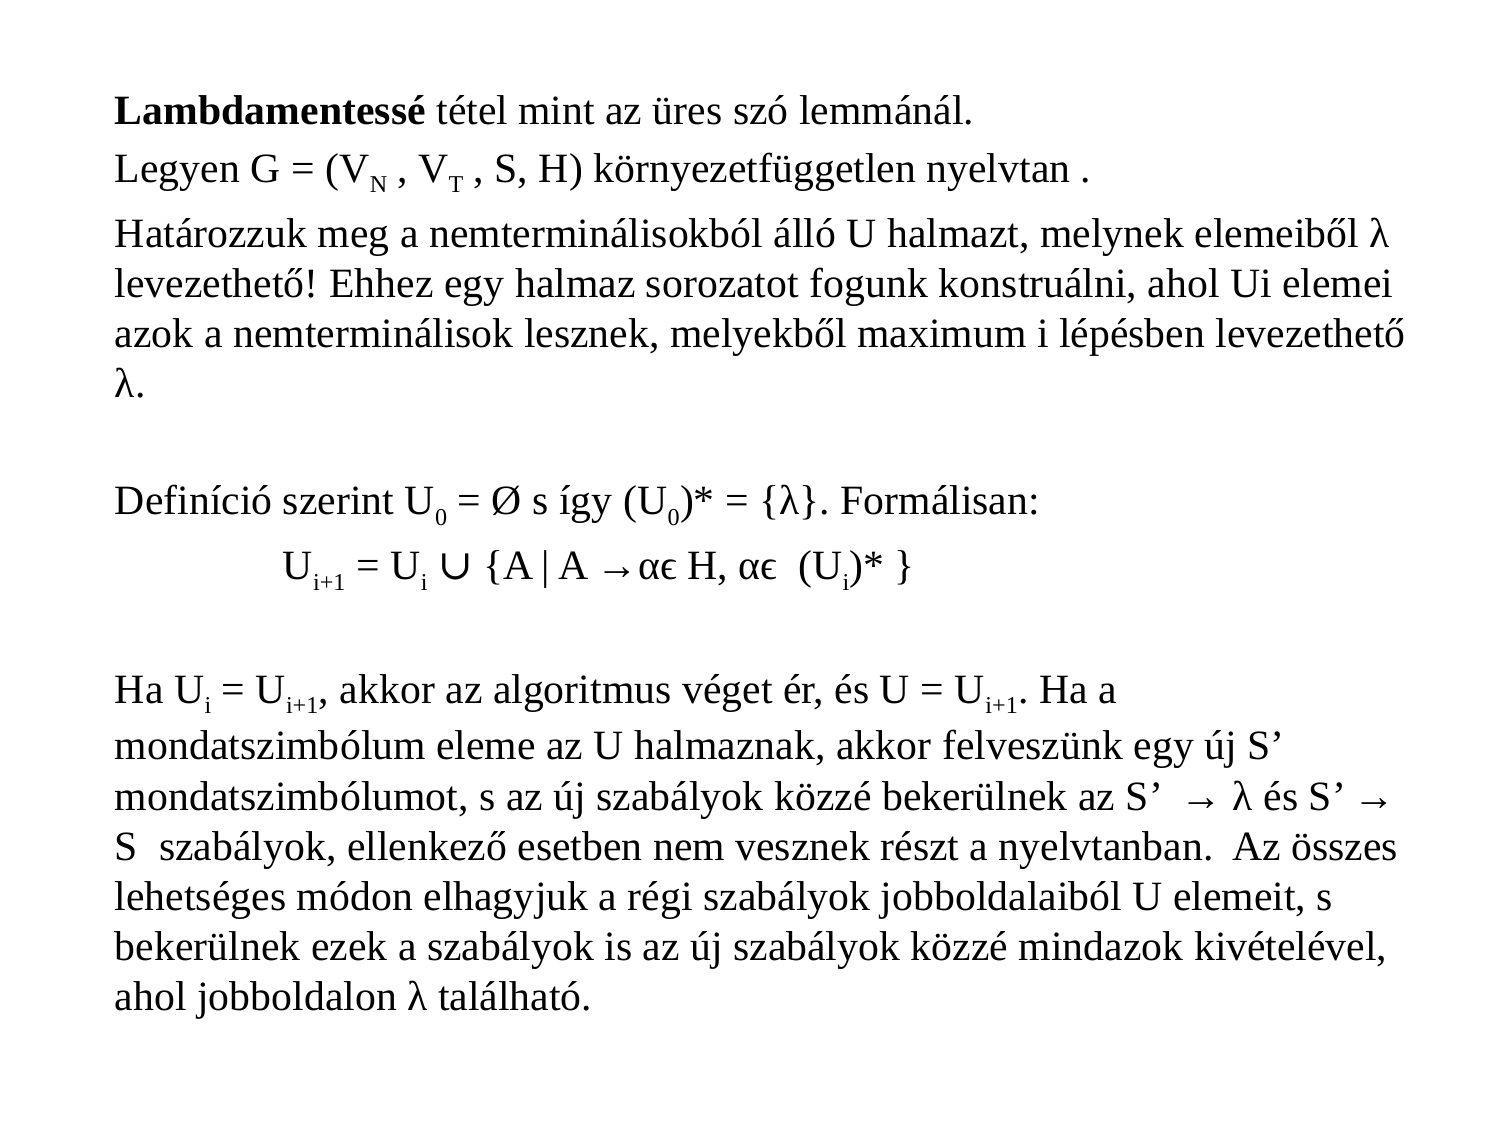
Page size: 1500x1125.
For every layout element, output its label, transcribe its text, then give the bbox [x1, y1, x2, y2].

list Lambdamentessé tétel mint az üres szó lemmánál. Legyen G = (VN , VT , S, H) környezetfüggetlen nyelvtan . Határozzuk meg a nemterminálisokból álló U halmazt, melynek elemeiből λ levezethető! Ehhez egy halmaz sorozatot fogunk konstruálni, ahol Ui elemei azok a nemterminálisok lesznek, melyekből maximum i lépésben levezethető λ. Definíció szerint U0 = Ø s így (U0)* = {λ}. Formálisan: Ui+1 = Ui ∪ {A | A →αϵ H, αϵ (Ui)* } Ha Ui = Ui+1, akkor az algoritmus véget ér, és U = Ui+1. Ha a mondatszimbólum eleme az U halmaznak, akkor felveszünk egy új S’ mondatszimbólumot, s az új szabályok közzé bekerülnek az S’ → λ és S’ → S szabályok, ellenkező esetben nem vesznek részt a nyelvtanban. Az összes lehetséges módon elhagyjuk a régi szabályok jobboldalaiból U elemeit, s bekerülnek ezek a szabályok is az új szabályok közzé mindazok kivételével, ahol jobboldalon λ található. [99, 75, 1425, 1005]
